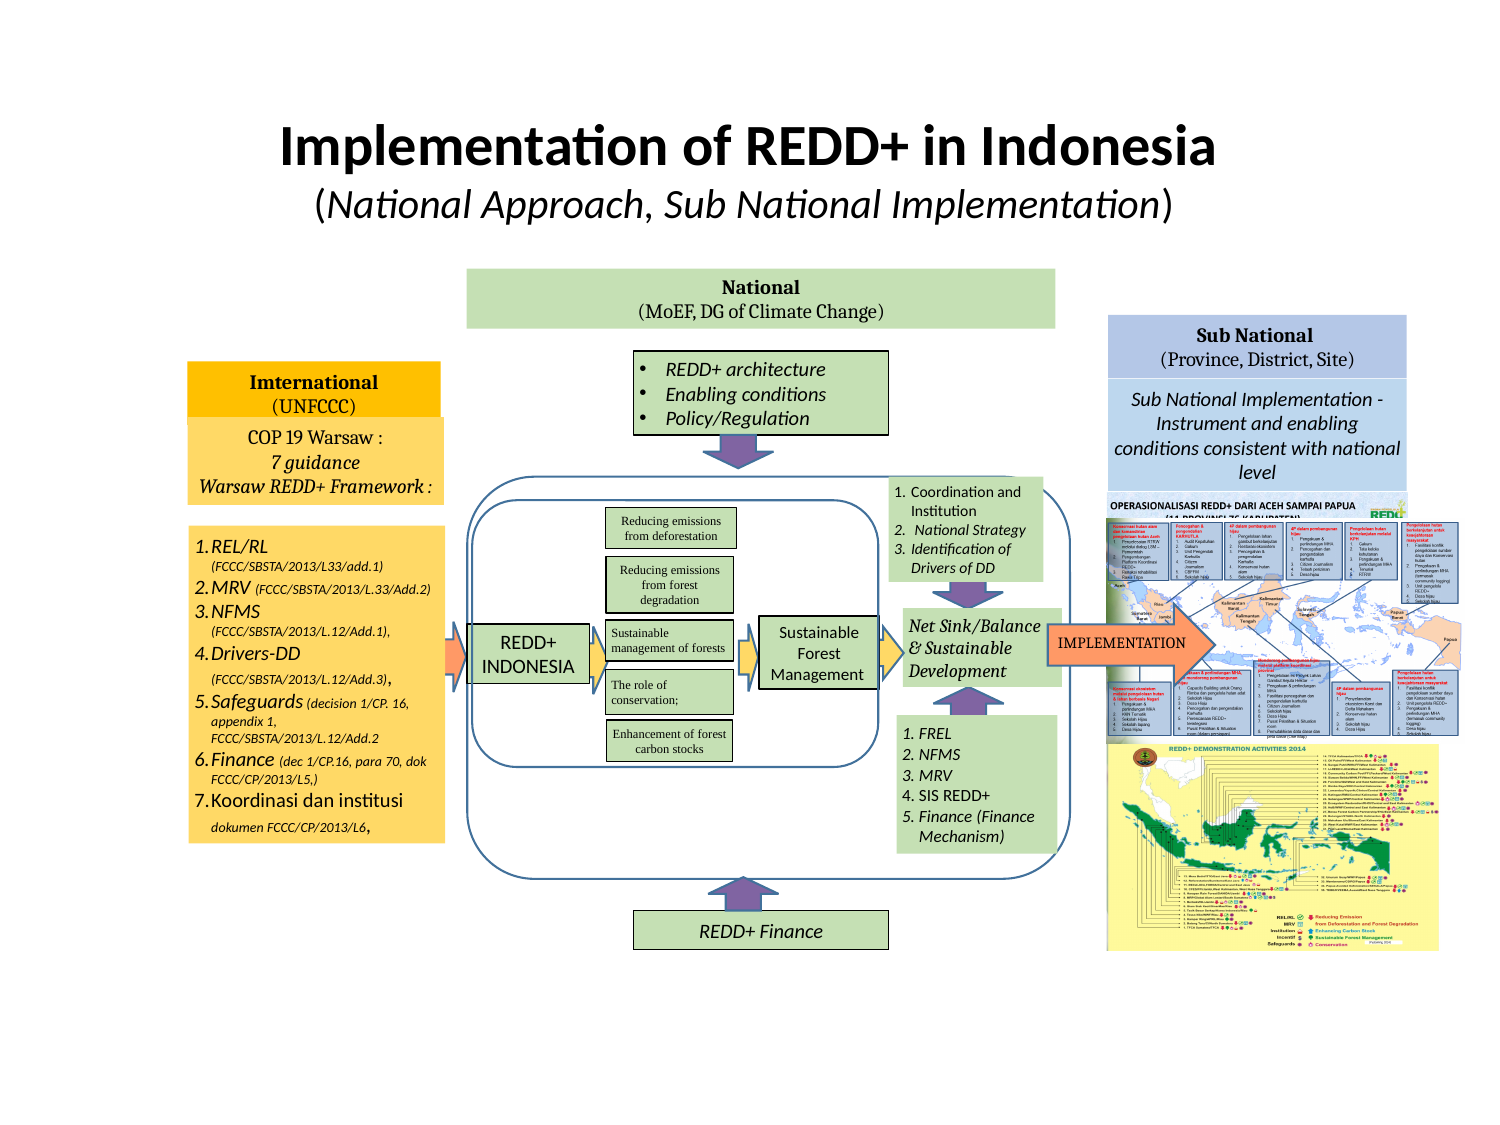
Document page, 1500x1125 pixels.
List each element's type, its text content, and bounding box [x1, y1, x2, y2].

text_box REDD+ Finance [633, 910, 889, 950]
text_box Sub National Implementation - Instrument and enabling conditions consistent with national level [1108, 378, 1407, 491]
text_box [1034, 603, 1216, 687]
text_box Imternational (UNFCCC) [187, 361, 441, 417]
text_box [708, 877, 779, 911]
text_box [446, 621, 461, 693]
title Implementation of REDD+ in Indonesia (National Approach, Sub National Implementation) [211, 143, 1287, 190]
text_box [466, 268, 1063, 763]
text_box [467, 769, 1055, 879]
text_box [1058, 696, 1071, 851]
text_box Sub National (Province, District, Site) [1108, 314, 1407, 378]
text_box FREL NFMS MRV SIS REDD+ Finance (Finance Mechanism) [896, 770, 1058, 854]
text_box COP 19 Warsaw : 7 guidance Warsaw REDD+ Framework : [187, 417, 444, 505]
text_box REL/RL (FCCC/SBSTA/2013/L33/add.1) MRV (FCCC/SBSTA/2013/L.33/Add.2) NFMS (FCCC/SBSTA/2013/L.12/Add.1), Drivers-DD (FCCC/SBSTA/2013/L.12/Add.3), Safeguards (decision 1/CP. 16, appendix 1, FCCC/SBSTA/2013/L.12/Add.2 Finance (dec 1/CP.16, para 70, dok FCCC/CP/2013/L5,) Koordinasi dan institusi dokumen FCCC/CP/2013/L6, [188, 525, 446, 844]
picture [1105, 492, 1466, 951]
